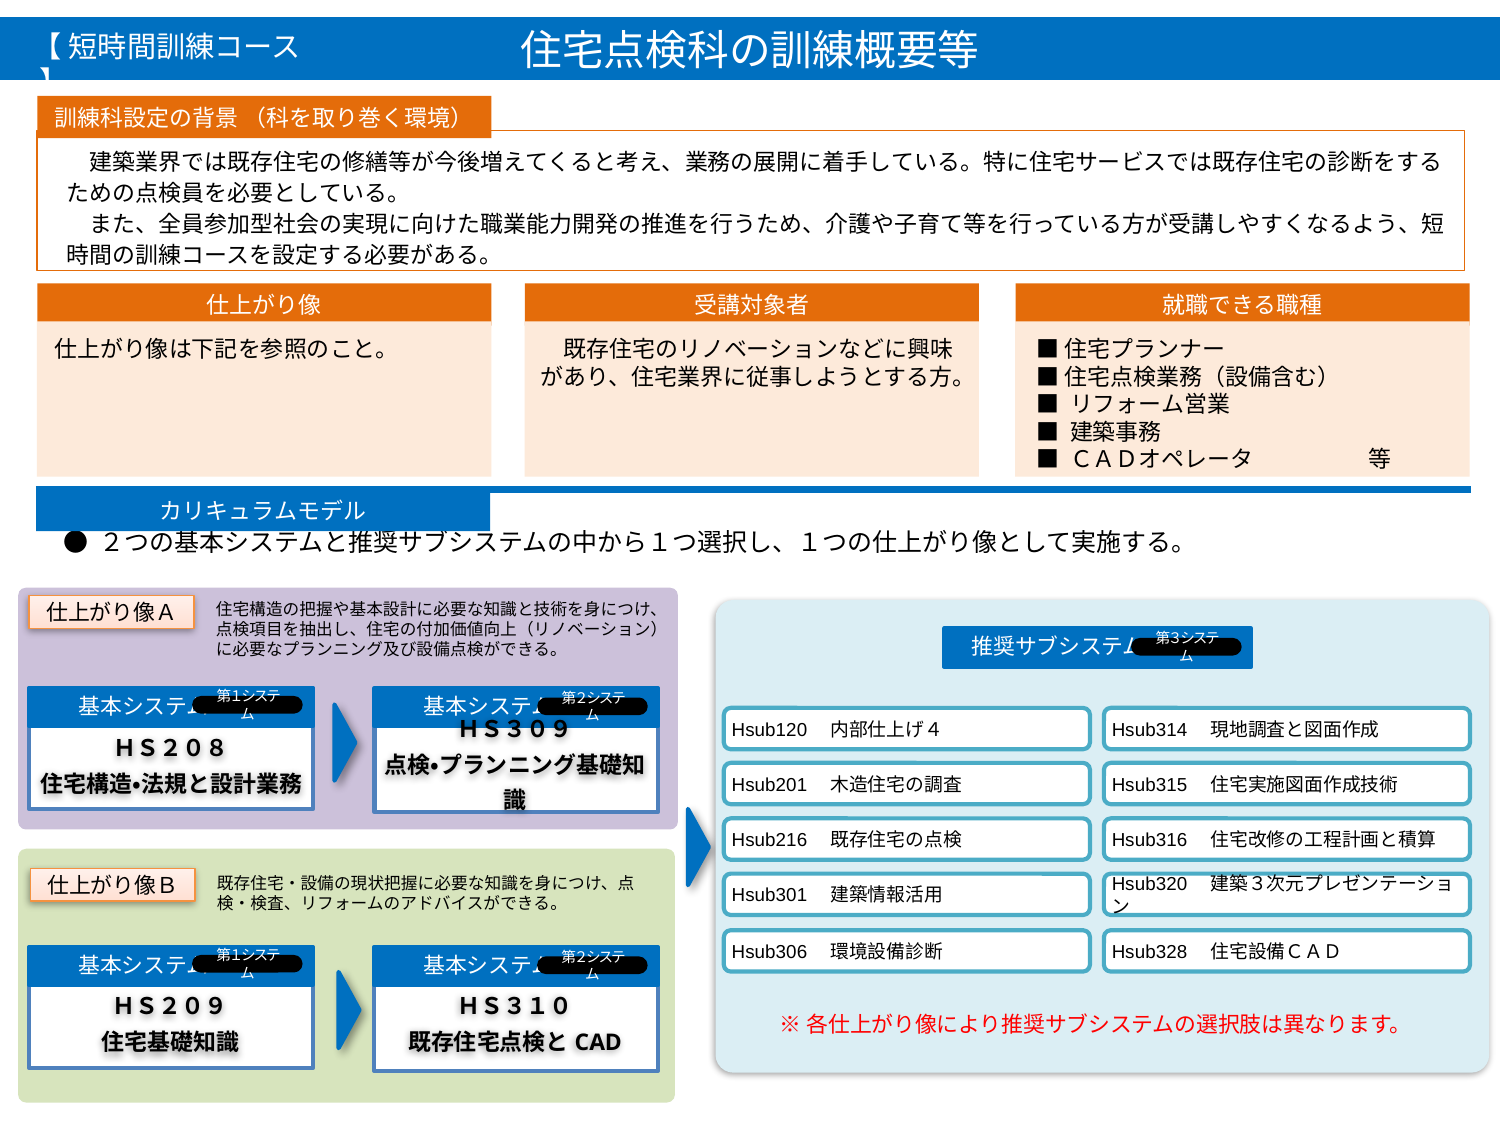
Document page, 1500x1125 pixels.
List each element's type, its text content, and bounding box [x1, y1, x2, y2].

text_box Hsub328 住宅設備ＣＡＤ [1101, 928, 1473, 974]
text_box 【 短時間訓練コース 】 [18, 21, 337, 106]
text_box [332, 702, 358, 783]
text_box Hsub201 木造住宅の調査 [721, 760, 1093, 807]
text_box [36, 103, 1465, 278]
text_box 住宅構造の把握や基本設計に必要な知識と技術を身につけ、点検項目を抽出し、住宅の付加価値向上（リノベーション）に必要なプランニング及び設備点検ができる。 [201, 591, 685, 667]
text_box Hsub320 建築３次元プレゼンテーション [1101, 871, 1473, 918]
text_box ＨＳ３１０ 既存住宅点検とCAD [372, 942, 658, 1061]
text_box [524, 282, 980, 477]
text_box [714, 599, 1490, 1074]
text_box カリキュラムモデル [36, 497, 491, 532]
text_box Hsub301 建築情報活用 [721, 871, 1093, 918]
text_box 基本システム [27, 945, 315, 962]
text_box Hsub314 現地調査と図面作成 [1101, 705, 1473, 752]
text_box Hsub315 住宅実施図面作成技術 [1101, 760, 1473, 807]
text_box 第２システム [537, 956, 648, 975]
text_box 仕上がり像Ｂ [30, 868, 196, 902]
text_box Hsub120 内部仕上げ４ [721, 705, 1093, 752]
text_box 既存住宅・設備の現状把握に必要な知識を身につけ、点検・検査、リフォームのアドバイスができる。 [202, 865, 660, 920]
text_box [685, 806, 710, 888]
text_box ＨＳ２０９ 住宅基礎知識 [27, 960, 313, 1079]
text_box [36, 282, 493, 477]
text_box ● ２つの基本システムと推奨サブシステムの中から１つ選択し、１つの仕上がり像として実施する。 [48, 519, 1424, 564]
text_box 第１システム [194, 954, 301, 958]
text_box 第２システム [537, 697, 648, 716]
text_box 仕上がり像Ａ [28, 595, 195, 629]
text_box [15, 846, 678, 1105]
text_box Hsub216 既存住宅の点検 [721, 816, 1093, 862]
text_box 第１システム [192, 695, 303, 714]
text_box Hsub316 住宅改修の工程計画と積算 [1101, 816, 1473, 862]
text_box [27, 784, 315, 811]
text_box 推奨サブシステム [942, 626, 1253, 669]
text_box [1014, 282, 1475, 482]
text_box Hsub306 環境設備診断 [721, 928, 1093, 974]
text_box [372, 1067, 660, 1073]
text_box ＨＳ３０９ 点検・プランニング基礎知識 [372, 683, 658, 802]
text_box 第３システム [1131, 637, 1242, 656]
text_box ※各仕上がり像により推奨サブシステムの選択肢は異なります。 [764, 1003, 1427, 1045]
text_box 住宅点検科の訓練概要等 [0, 17, 1500, 80]
text_box ＨＳ２０８ 住宅構造・法規と設計業務 [30, 707, 313, 780]
text_box [336, 969, 362, 1051]
text_box [15, 585, 681, 832]
text_box [372, 808, 660, 814]
text_box 基本システム [27, 686, 315, 708]
